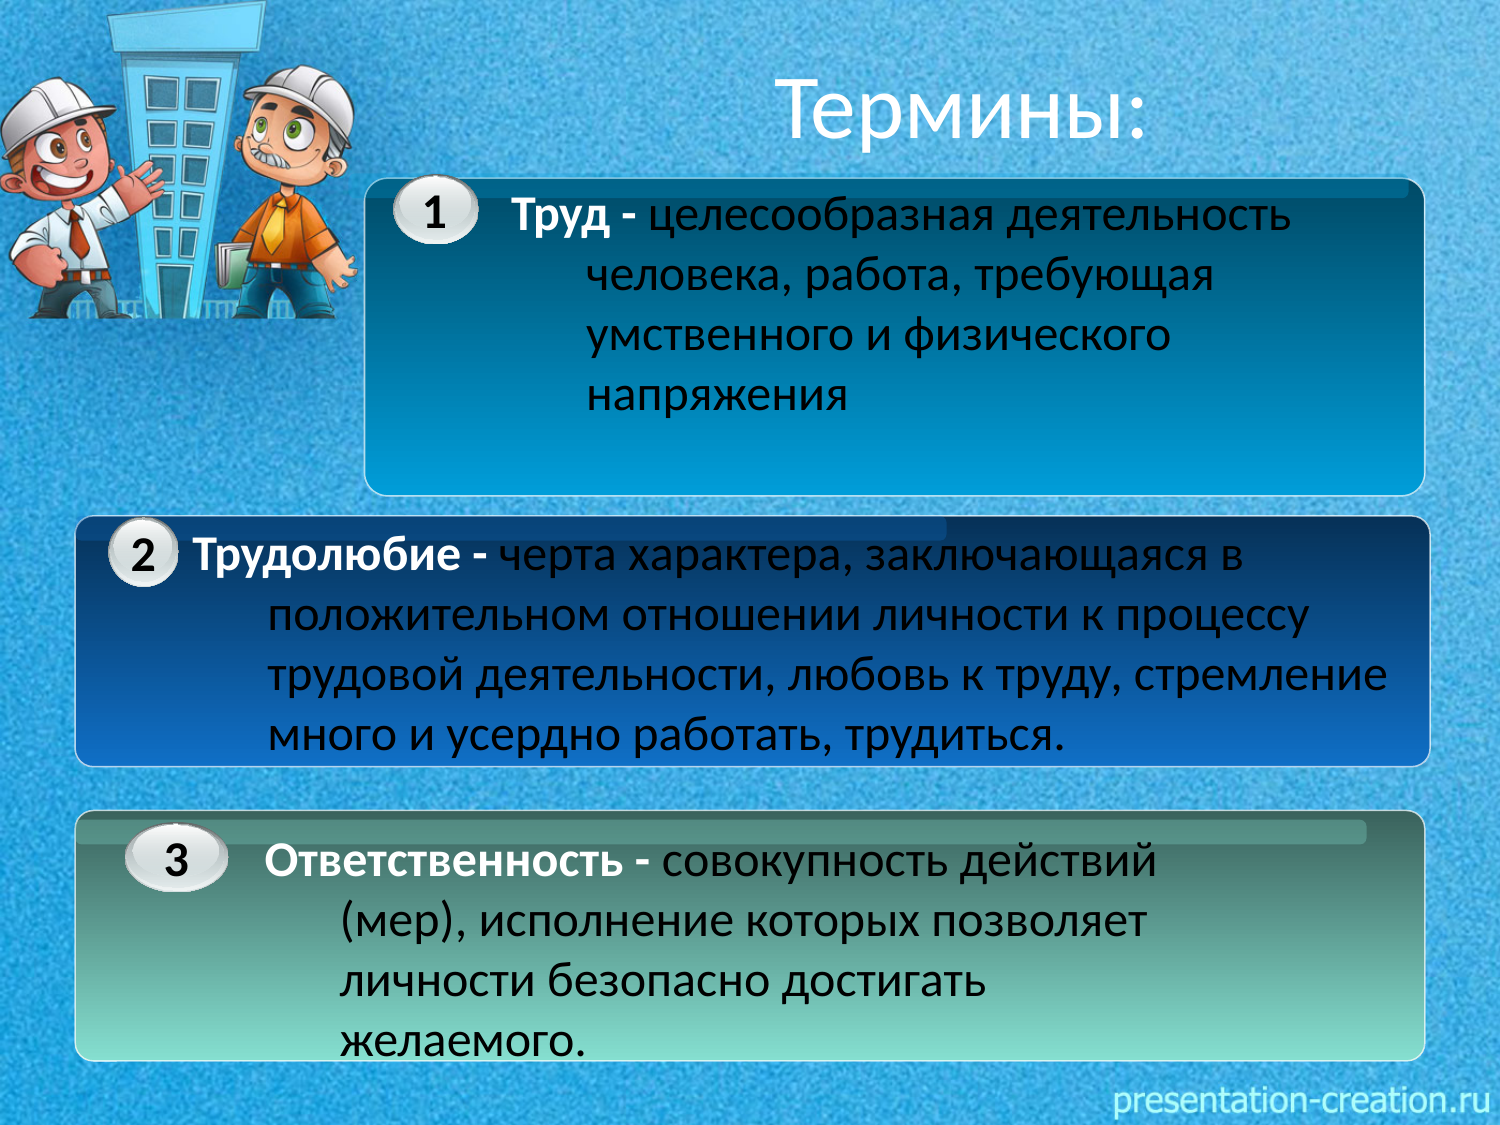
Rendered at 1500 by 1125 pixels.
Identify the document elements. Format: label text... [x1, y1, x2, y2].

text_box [74, 810, 1426, 1125]
title Термины: [454, 8, 1471, 196]
picture [0, 0, 1500, 1125]
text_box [348, 171, 1425, 497]
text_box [74, 512, 1470, 771]
